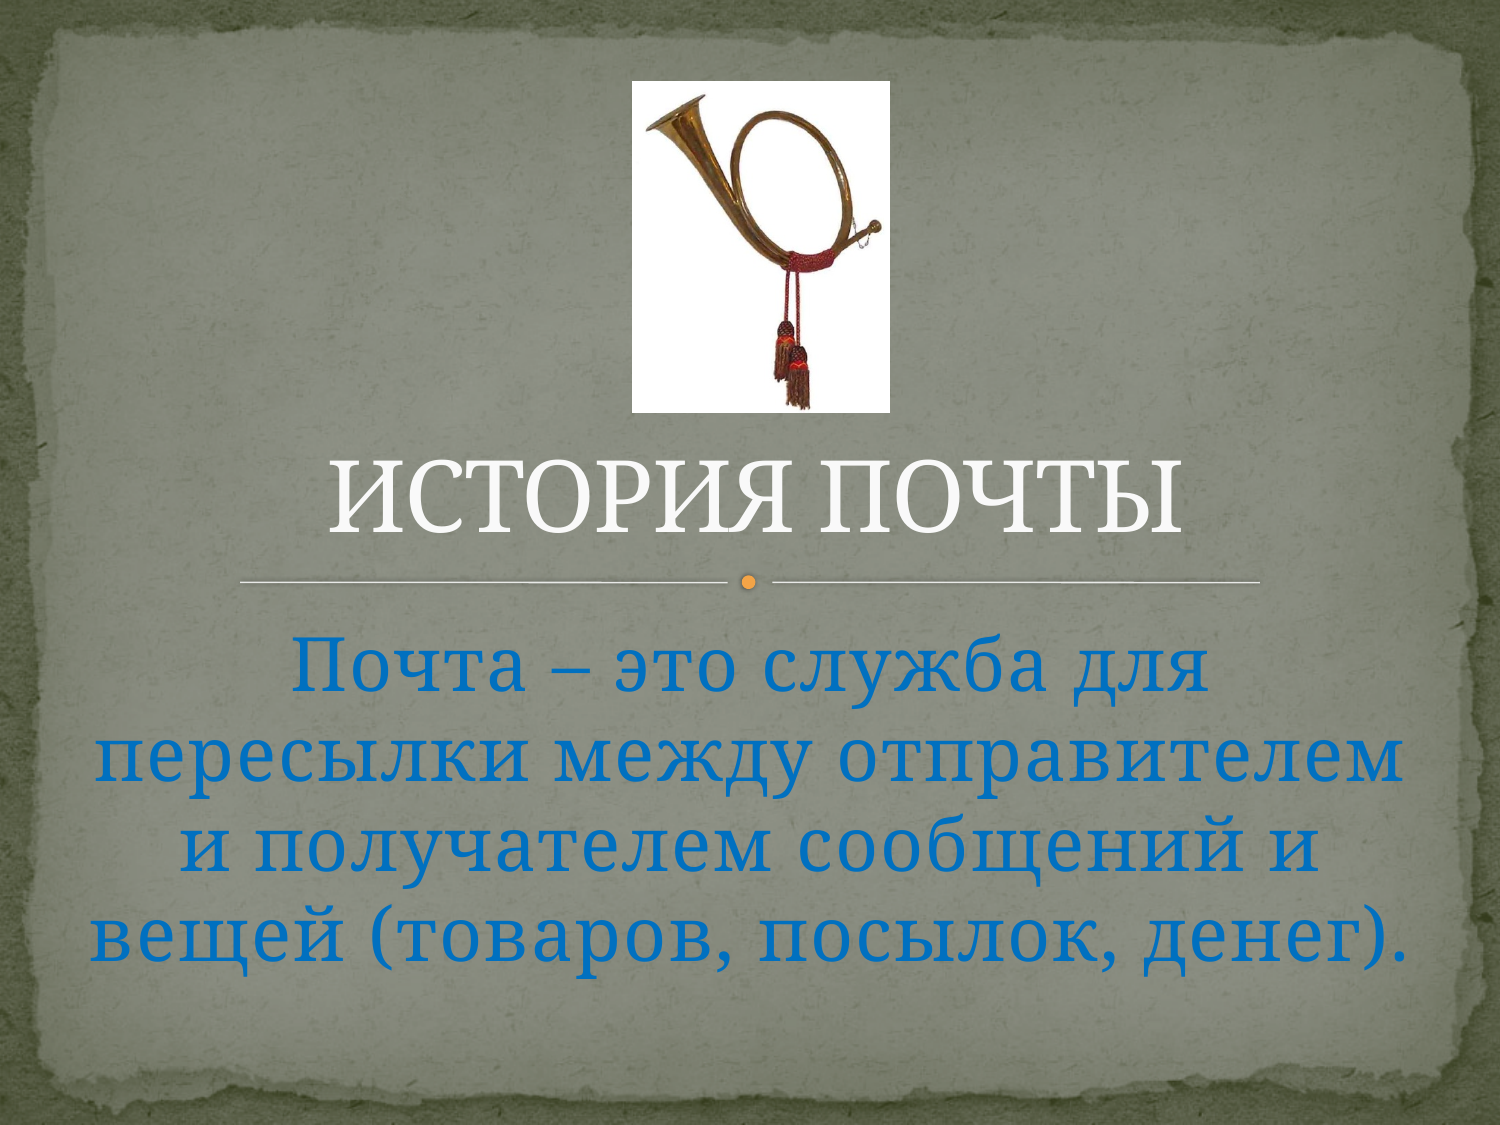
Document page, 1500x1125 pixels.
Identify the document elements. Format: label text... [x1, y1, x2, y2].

picture [632, 81, 890, 413]
subtitle Почта – это служба для пересылки между отправителем и получателем сообщений и вещей (товаров, посылок, денег). [70, 609, 1433, 797]
title ИСТОРИЯ ПОЧТЫ [74, 235, 1438, 561]
